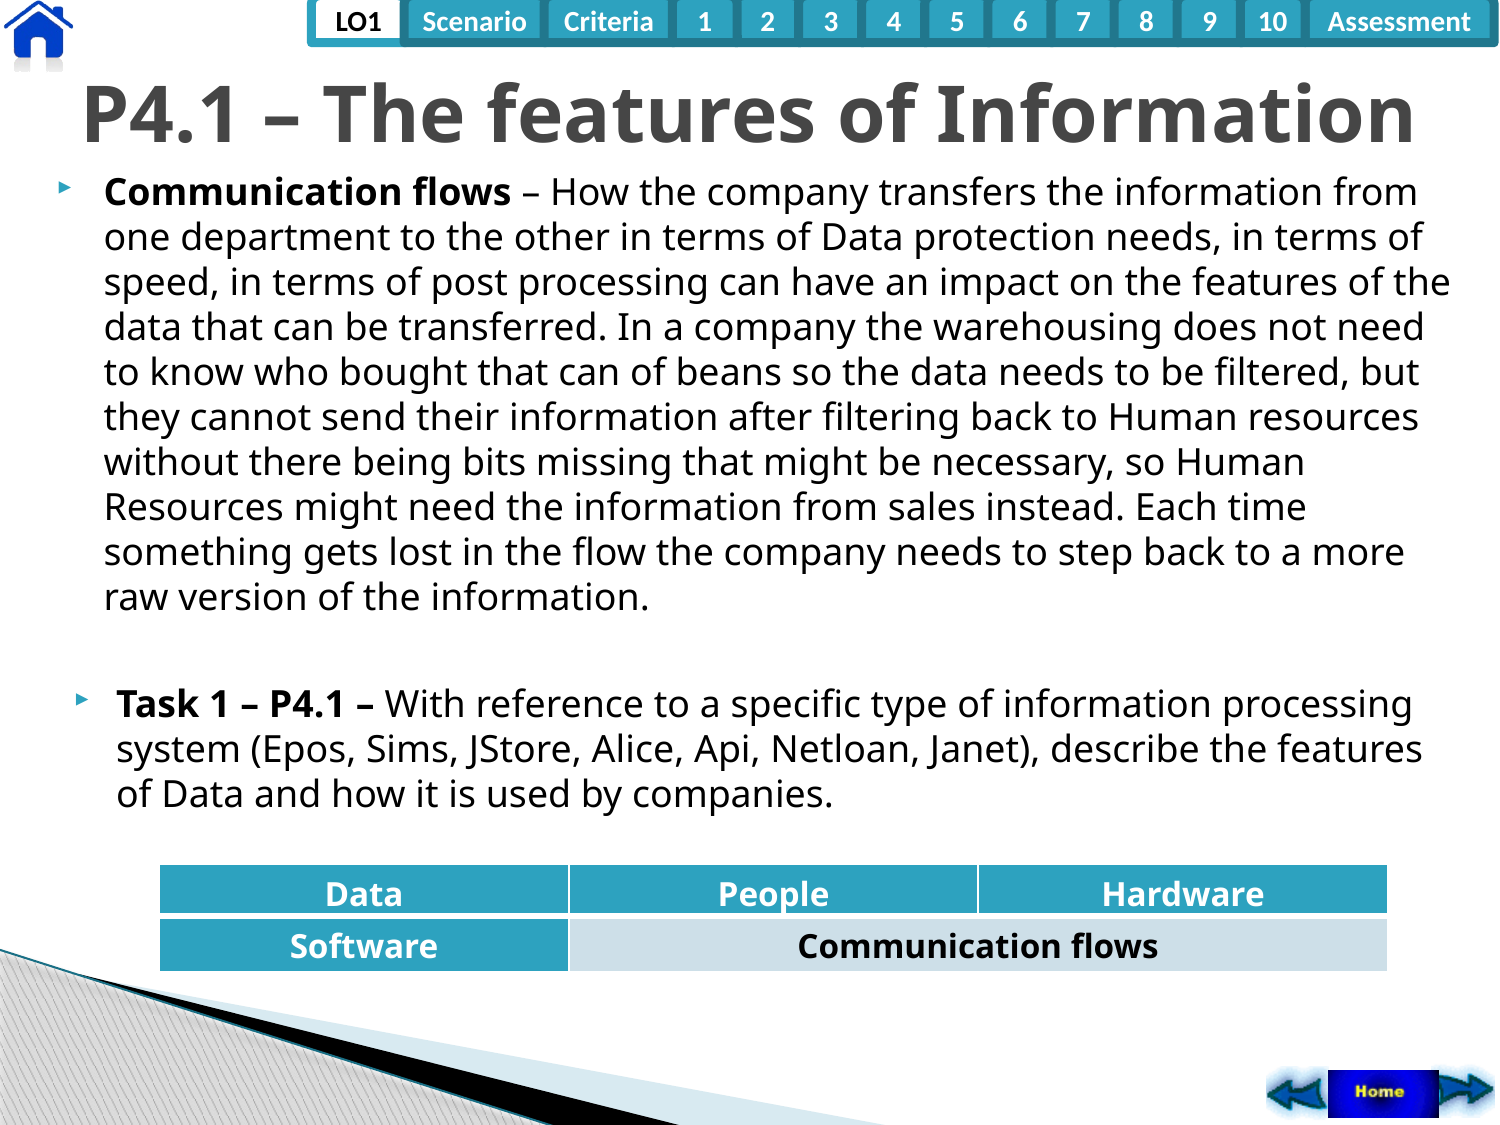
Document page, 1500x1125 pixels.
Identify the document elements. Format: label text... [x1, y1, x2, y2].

picture [1266, 1055, 1495, 1125]
table_header Data [160, 865, 568, 913]
list Communication flows – How the company transfers the information from one department to the other in terms of Data protection needs, in terms of speed, in terms of post processing can have an impact on the features of the data that can be transferred. In a company the warehousing does not need to know who bought that can of beans so the data needs to be filtered, but they cannot send their information after filtering back to Human resources without there being bits missing that might be necessary, so Human Resources might need the information from sales instead. Each time something gets lost in the flow the company needs to step back to a more raw version of the information. Task 1 – P4.1 – With reference to a specific type of information processing system (Epos, Sims, JStore, Alice, Api, Netloan, Janet), describe the features of Data and how it is used by companies. [41, 160, 1471, 988]
title P4.1 – The features of Information [75, 54, 1425, 159]
table_cell Software [160, 919, 568, 971]
table_header People [570, 865, 977, 913]
table_cell Communication flows [570, 919, 1387, 971]
picture [0, 0, 77, 91]
table_header Hardware [979, 865, 1387, 913]
